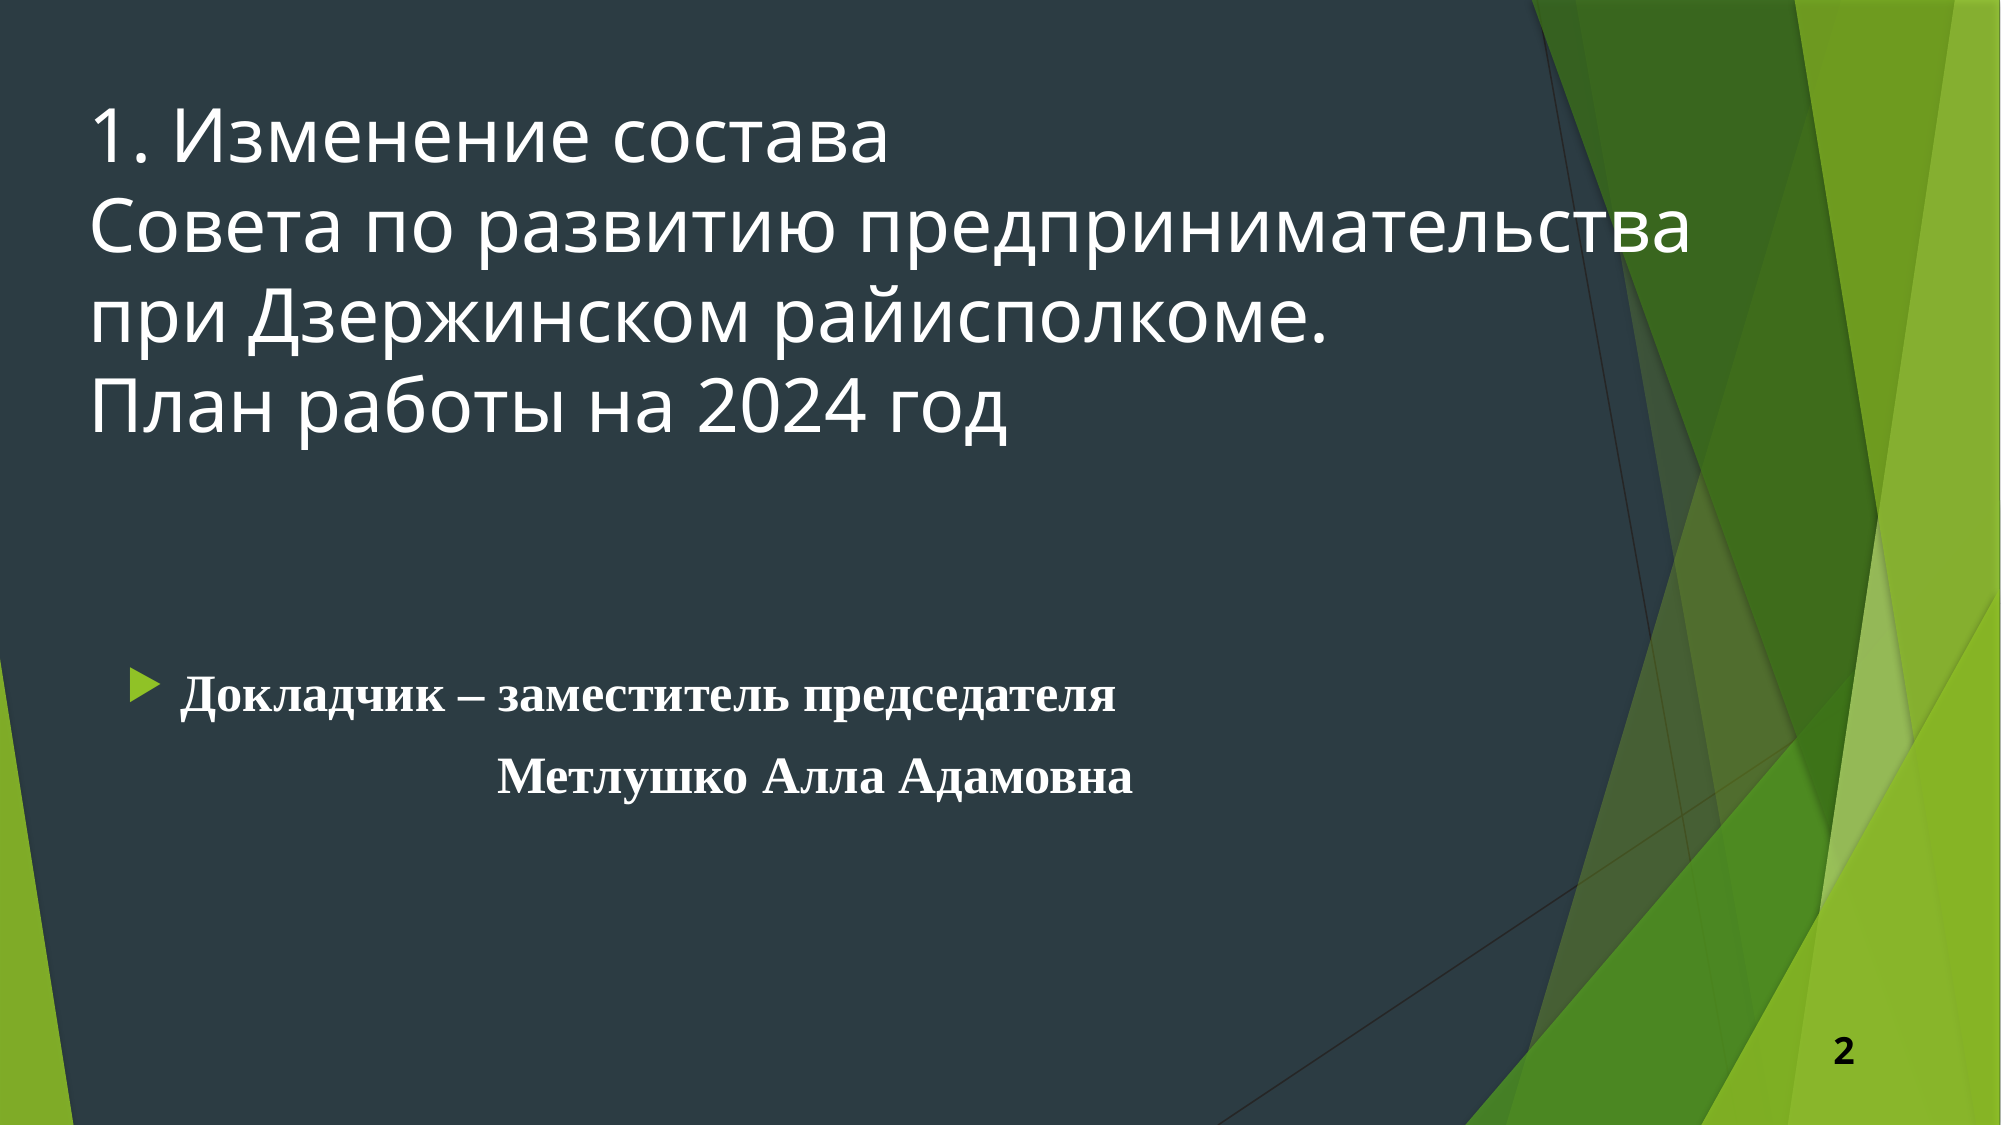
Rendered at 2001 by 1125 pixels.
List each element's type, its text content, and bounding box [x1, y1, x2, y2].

list Докладчик – заместитель председателя Метлушко Алла Адамовна [111, 651, 1764, 872]
text_box 2 [1818, 1019, 1878, 1080]
title 1. Изменение состава Совета по развитию предпринимательства при Дзержинском райисполкоме. План работы на 2024 год [73, 79, 1863, 599]
